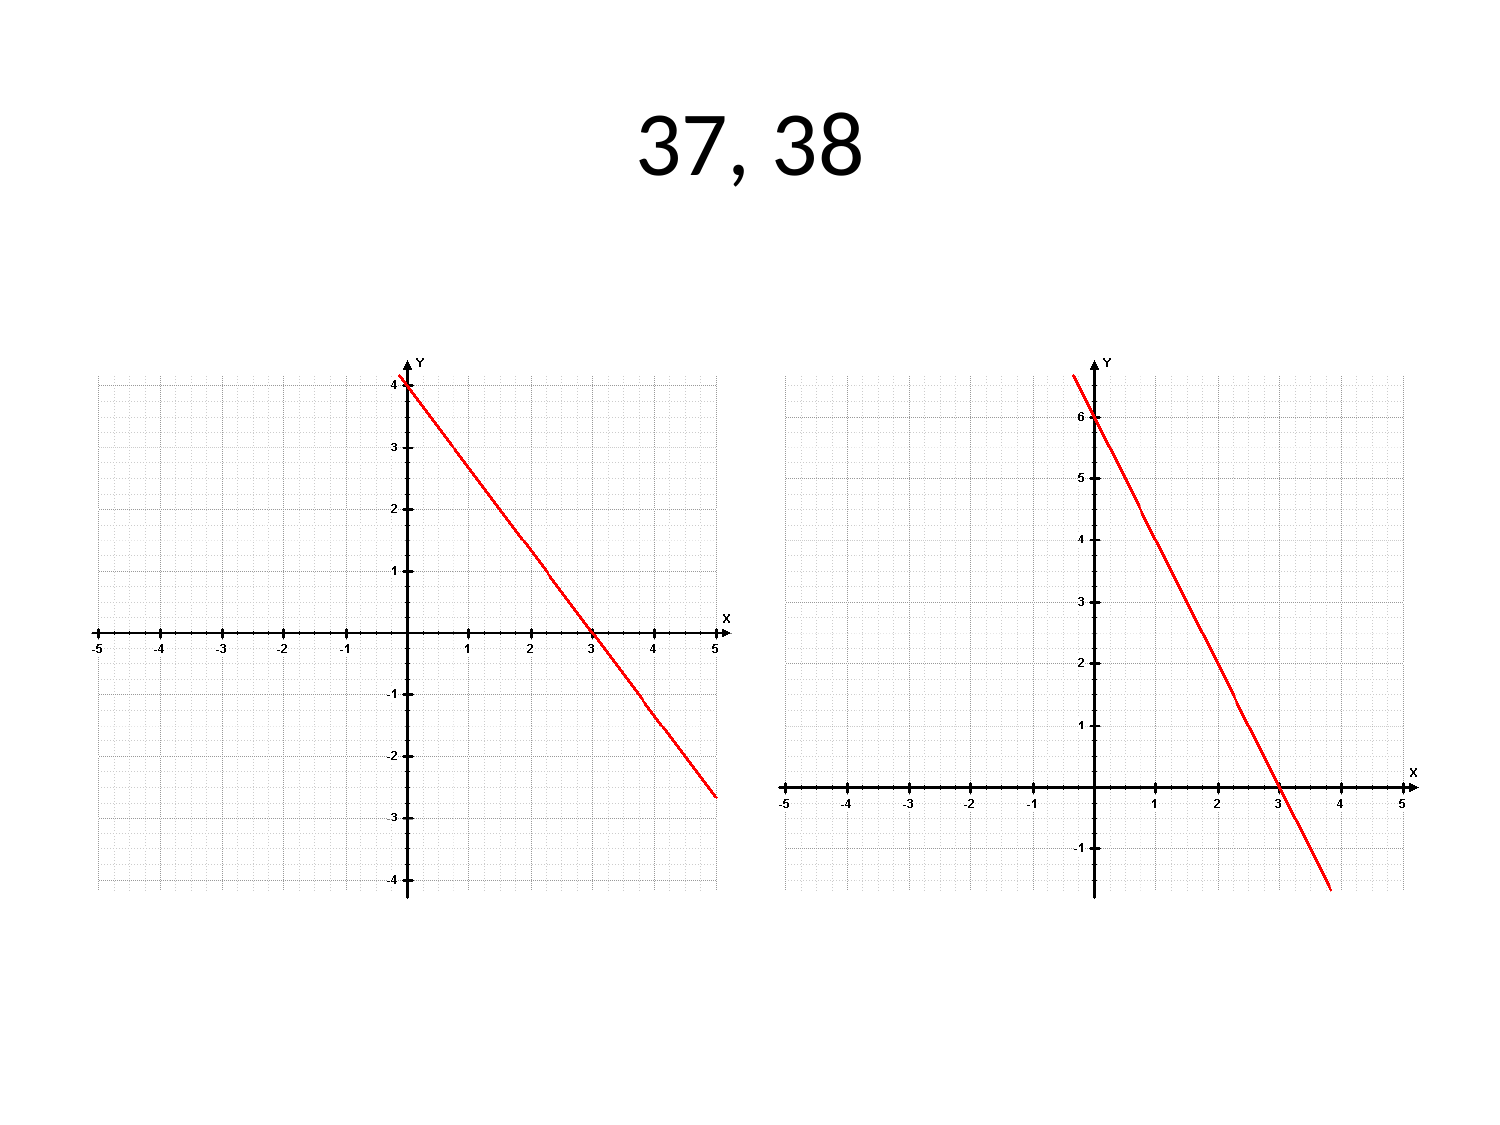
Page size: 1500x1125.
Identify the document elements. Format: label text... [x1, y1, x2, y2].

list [74, 354, 738, 914]
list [762, 354, 1426, 914]
title 37, 38 [75, 45, 1425, 233]
